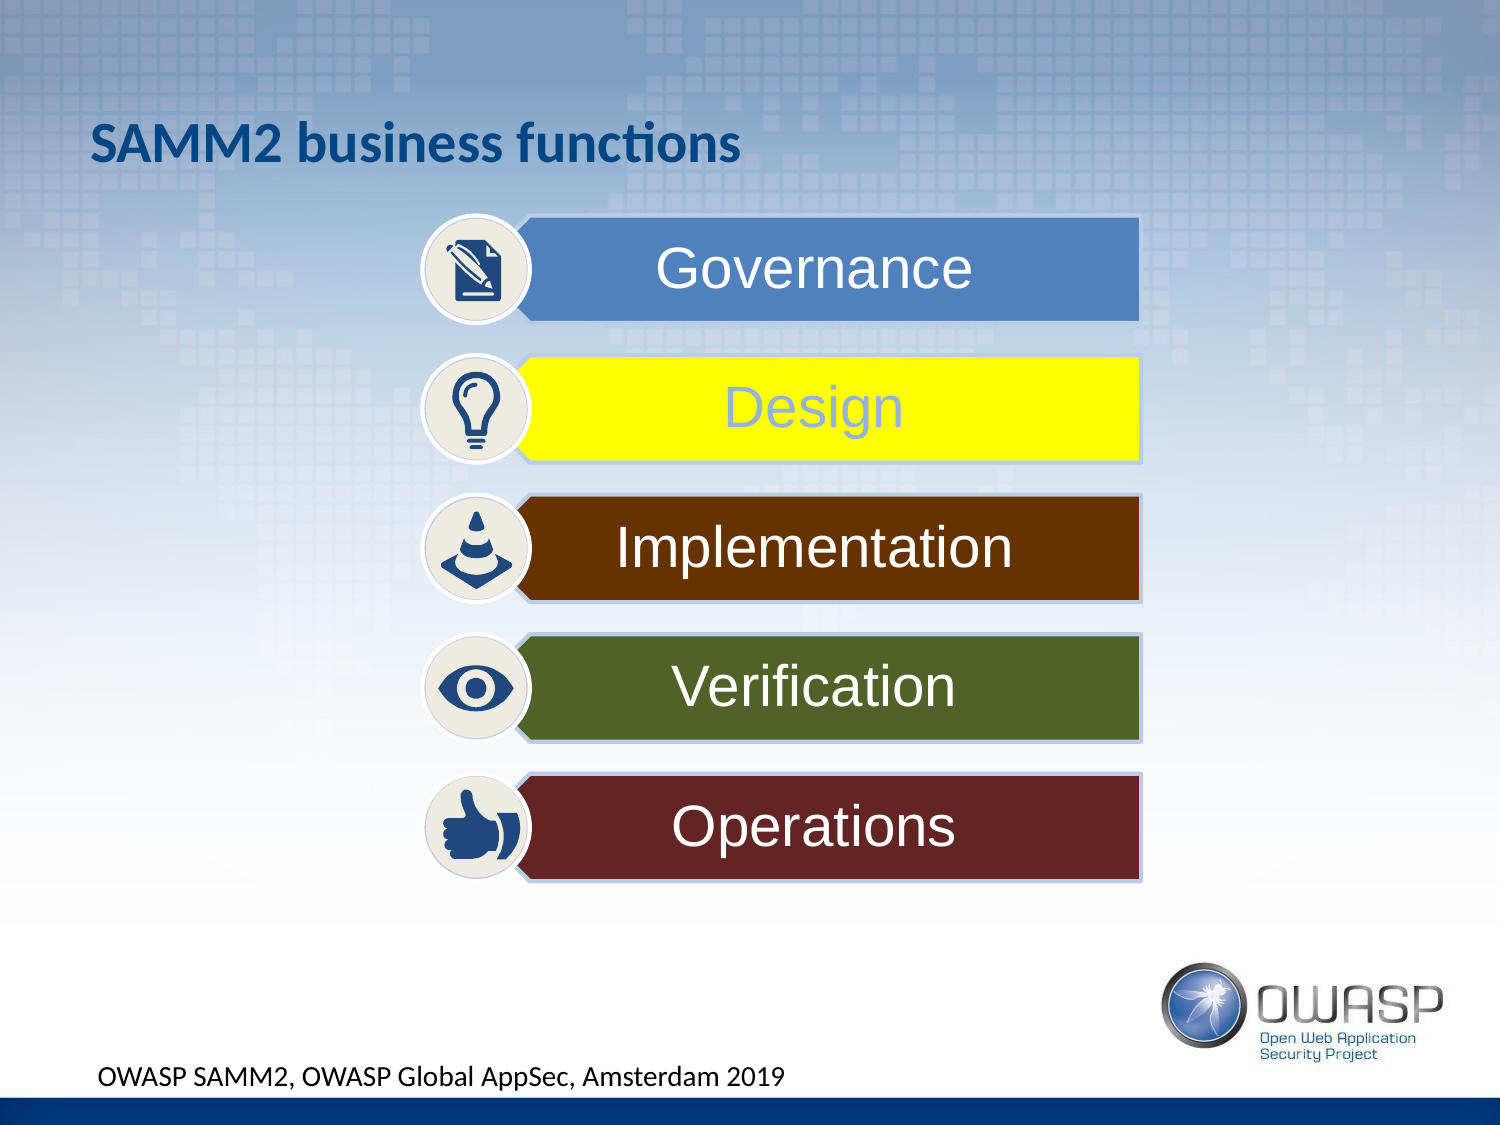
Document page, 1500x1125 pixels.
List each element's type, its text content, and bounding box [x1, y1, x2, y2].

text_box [425, 637, 527, 739]
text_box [425, 358, 527, 460]
text_box OWASP SAMM2, OWASP Global AppSec, Amsterdam 2019 [0, 1042, 884, 1103]
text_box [281, 214, 1282, 882]
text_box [425, 498, 527, 600]
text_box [425, 218, 527, 320]
picture [0, 0, 1500, 1125]
title SAMM2 business functions [75, 45, 1425, 233]
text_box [425, 776, 527, 878]
